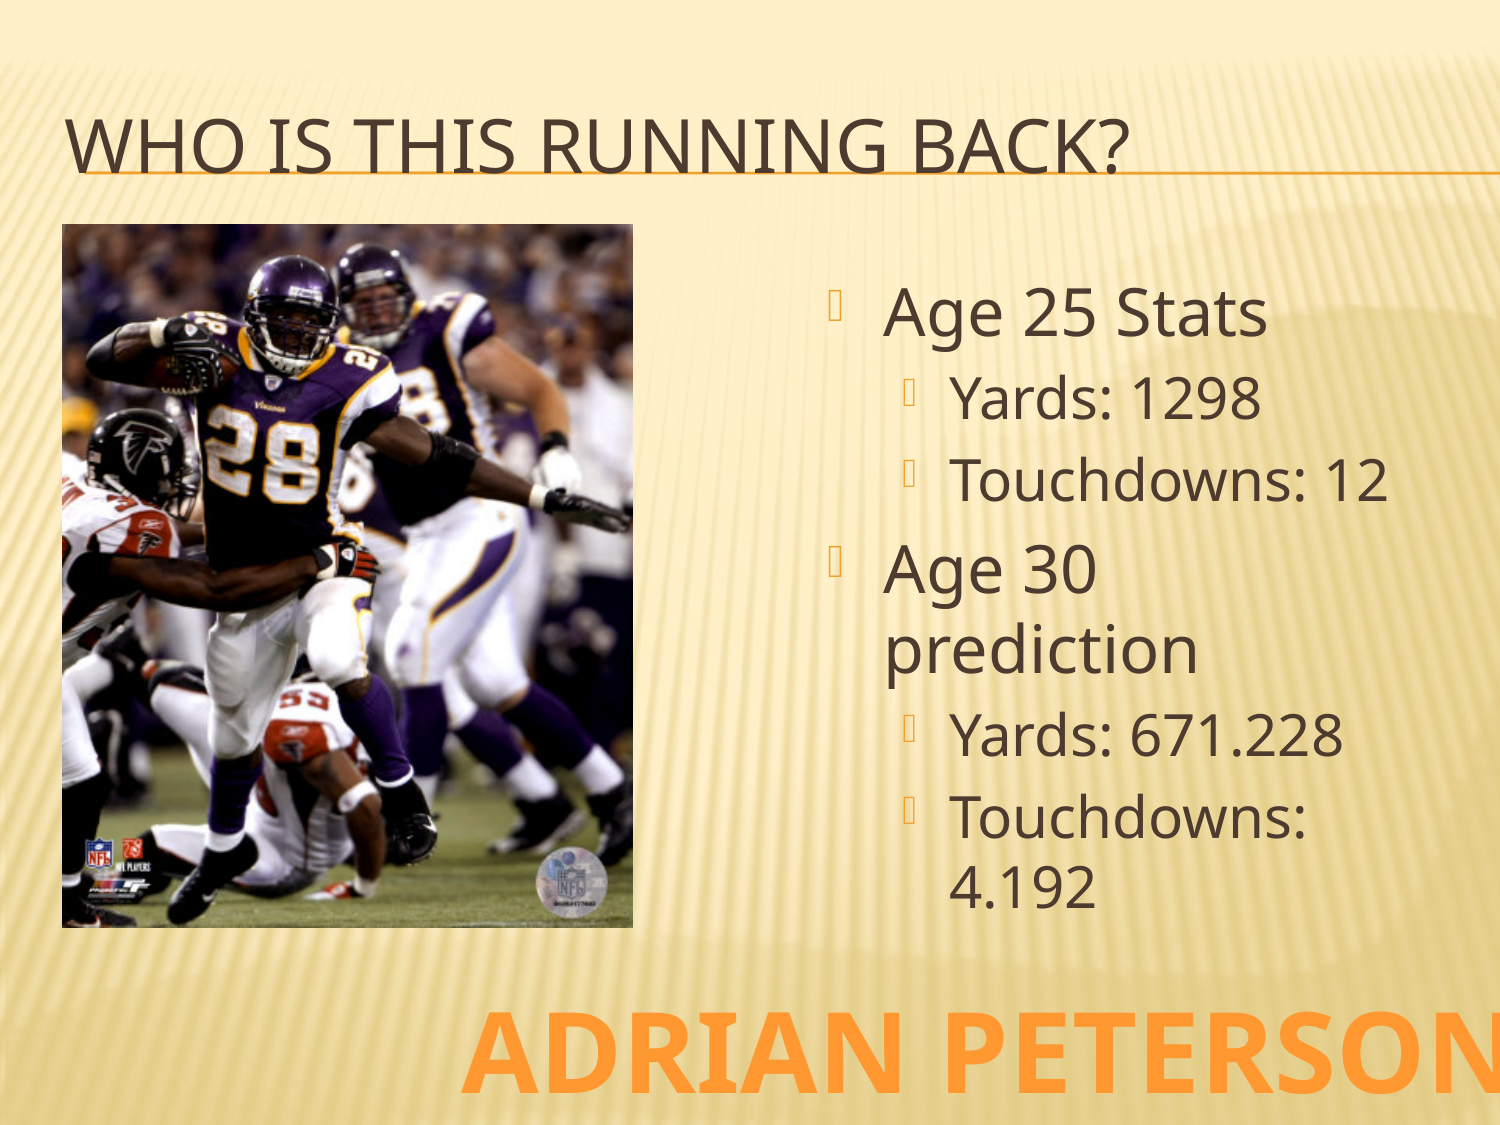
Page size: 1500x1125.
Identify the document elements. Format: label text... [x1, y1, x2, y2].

picture [62, 224, 634, 929]
text_box Adrian Peterson [446, 973, 1500, 1124]
list Age 25 Stats Yards: 1298 Touchdowns: 12 Age 30 prediction Yards: 671.228 Touchdowns: 4.192 [812, 262, 1425, 973]
title Who is this running back? [50, 75, 1475, 213]
